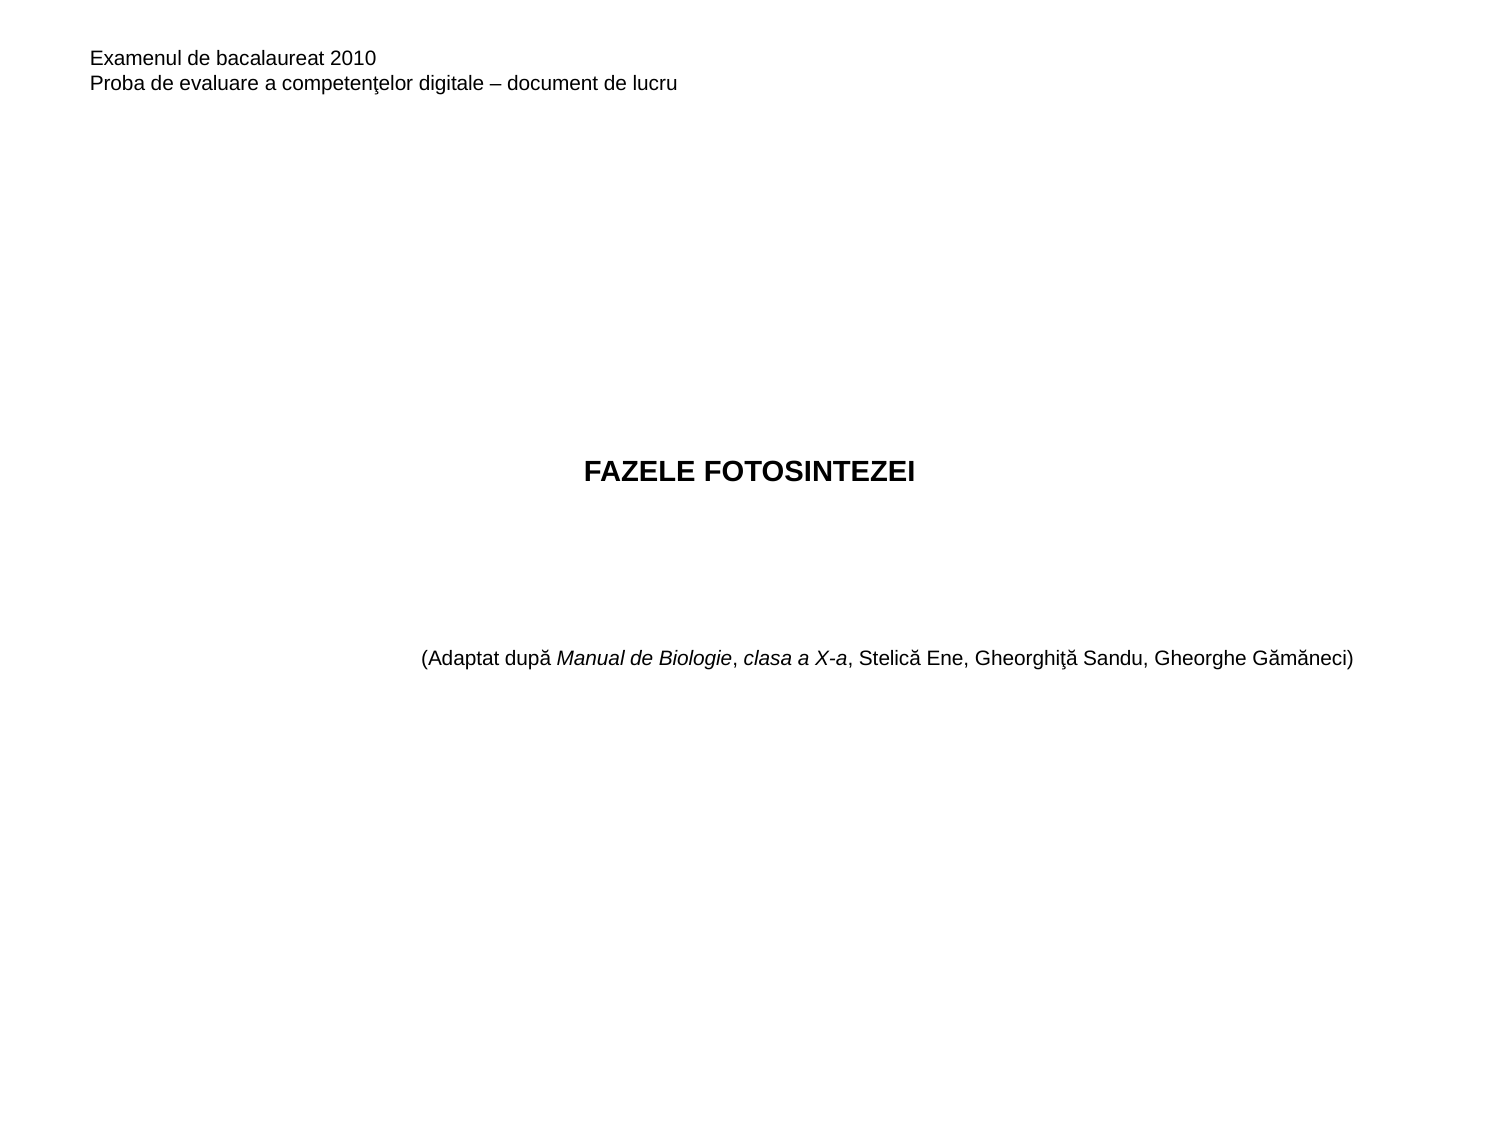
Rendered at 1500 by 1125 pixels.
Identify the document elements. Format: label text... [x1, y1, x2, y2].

title FAZELE FOTOSINTEZEI [112, 349, 1388, 591]
text_box Examenul de bacalaureat 2010 Proba de evaluare a competenţelor digitale – document de lucru [75, 37, 1388, 103]
subtitle (Adaptat după Manual de Biologie, clasa a X-a, Stelică Ene, Gheorghiţă Sandu, Gheorghe Gămăneci) [362, 637, 1413, 926]
